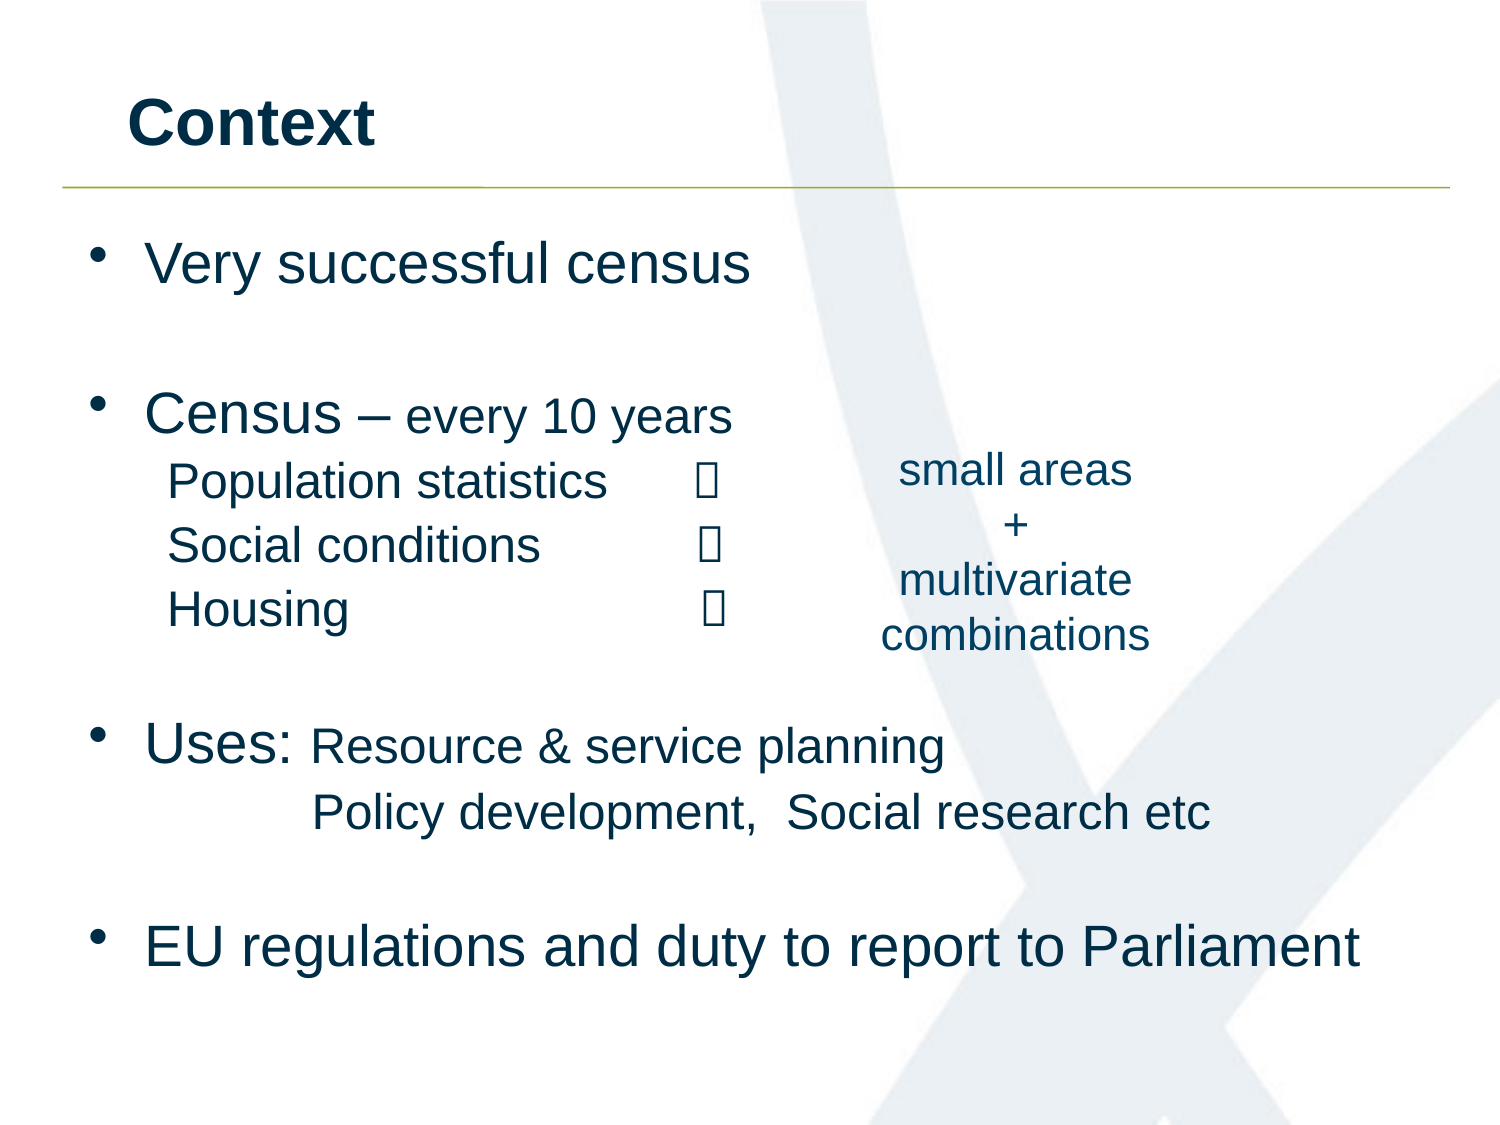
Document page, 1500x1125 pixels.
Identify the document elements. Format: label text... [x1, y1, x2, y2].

text_box small areas + multivariate combinations [785, 432, 1247, 668]
picture [0, 0, 1500, 1125]
text_box Very successful census Census – every 10 years Population statistics  Social conditions  Housing  Uses: Resource & service planning Policy development, Social research etc EU regulations and duty to report to Parliament [73, 226, 1385, 988]
title Context [112, 24, 1388, 213]
